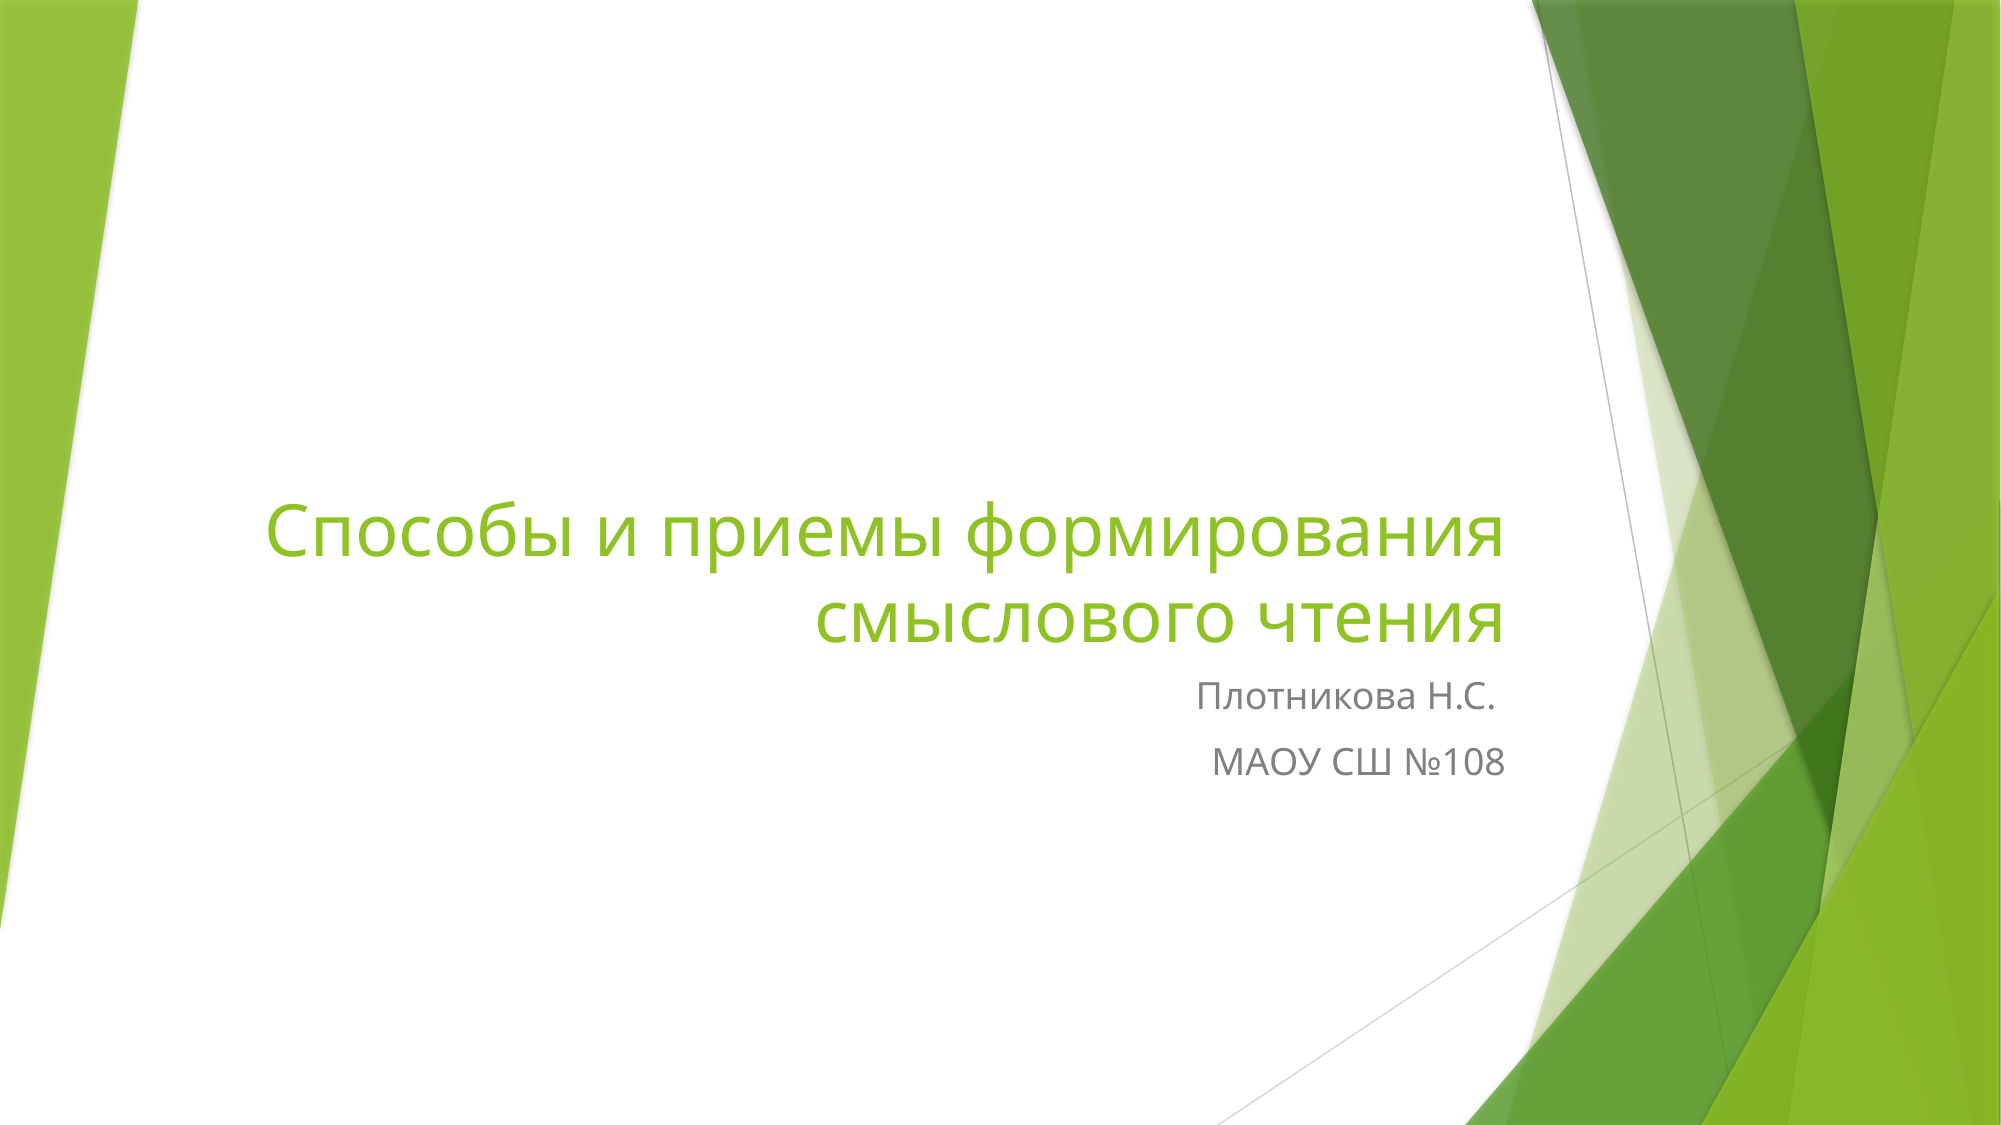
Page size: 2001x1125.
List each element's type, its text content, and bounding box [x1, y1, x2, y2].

title Способы и приемы формирования смыслового чтения [247, 394, 1522, 664]
subtitle Плотникова Н.С. МАОУ СШ №108 [247, 664, 1522, 845]
